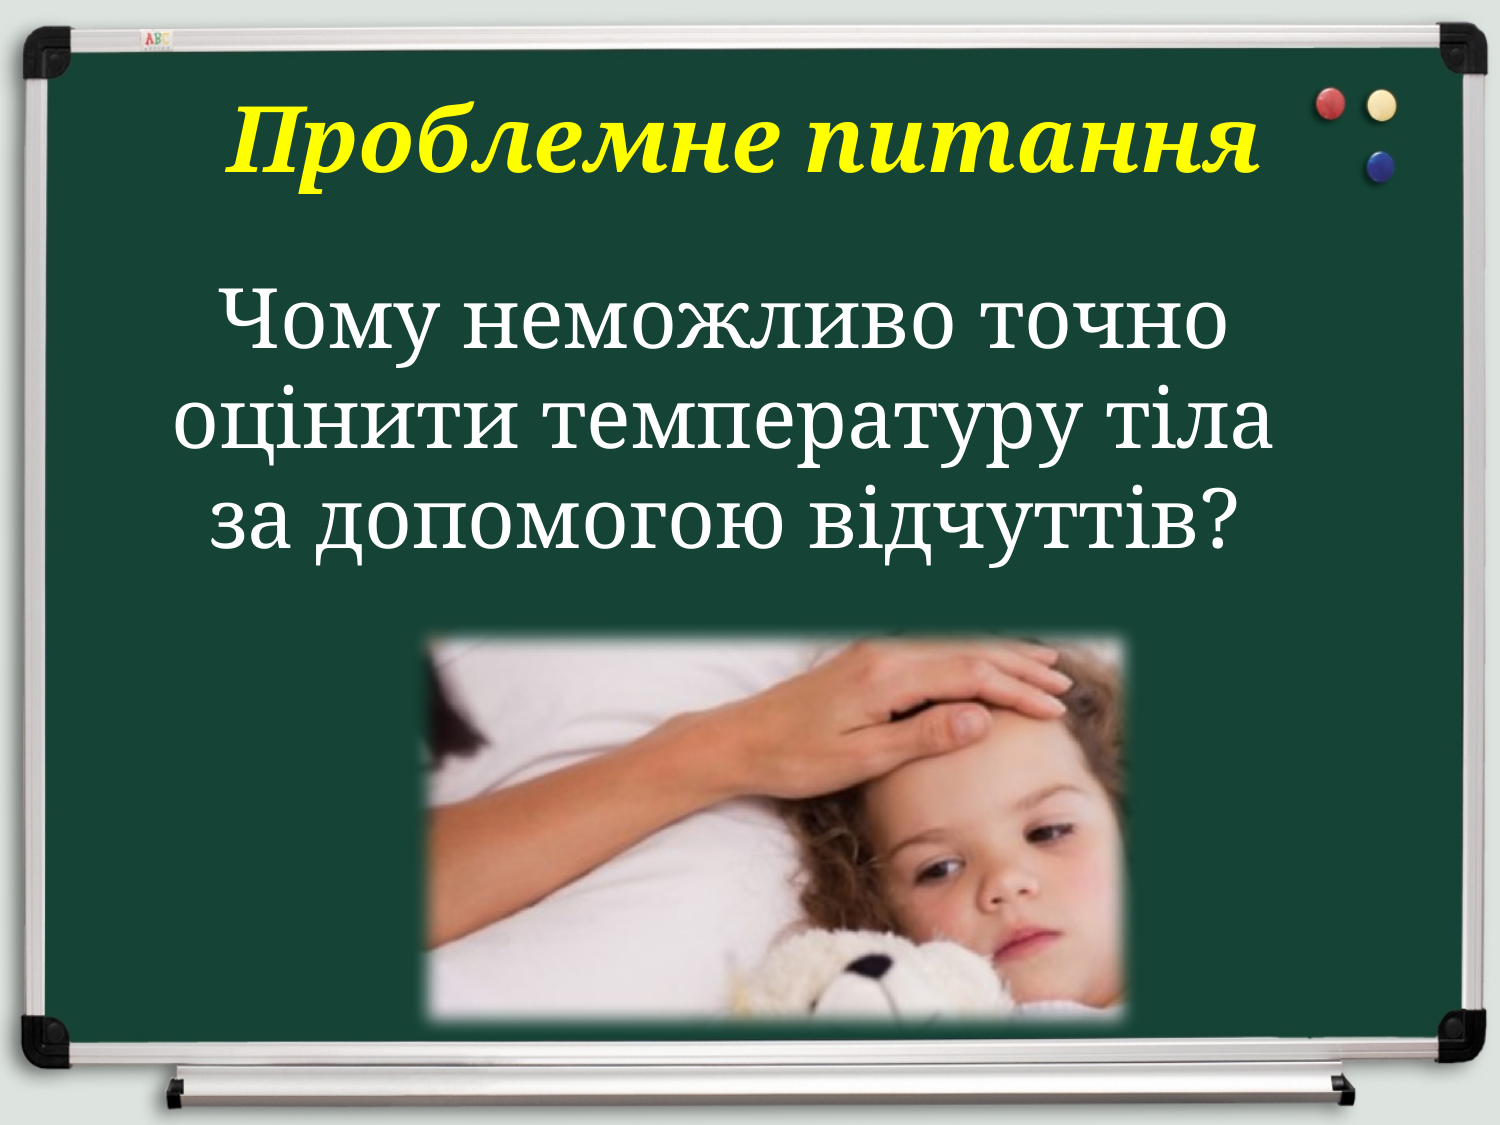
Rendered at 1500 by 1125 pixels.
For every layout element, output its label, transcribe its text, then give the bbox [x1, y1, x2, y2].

text_box Чому неможливо точно оцінити температуру тіла за допомогою відчуттів? [105, 257, 1343, 573]
title Проблемне питання [70, 152, 1421, 341]
picture [0, 0, 1500, 1125]
